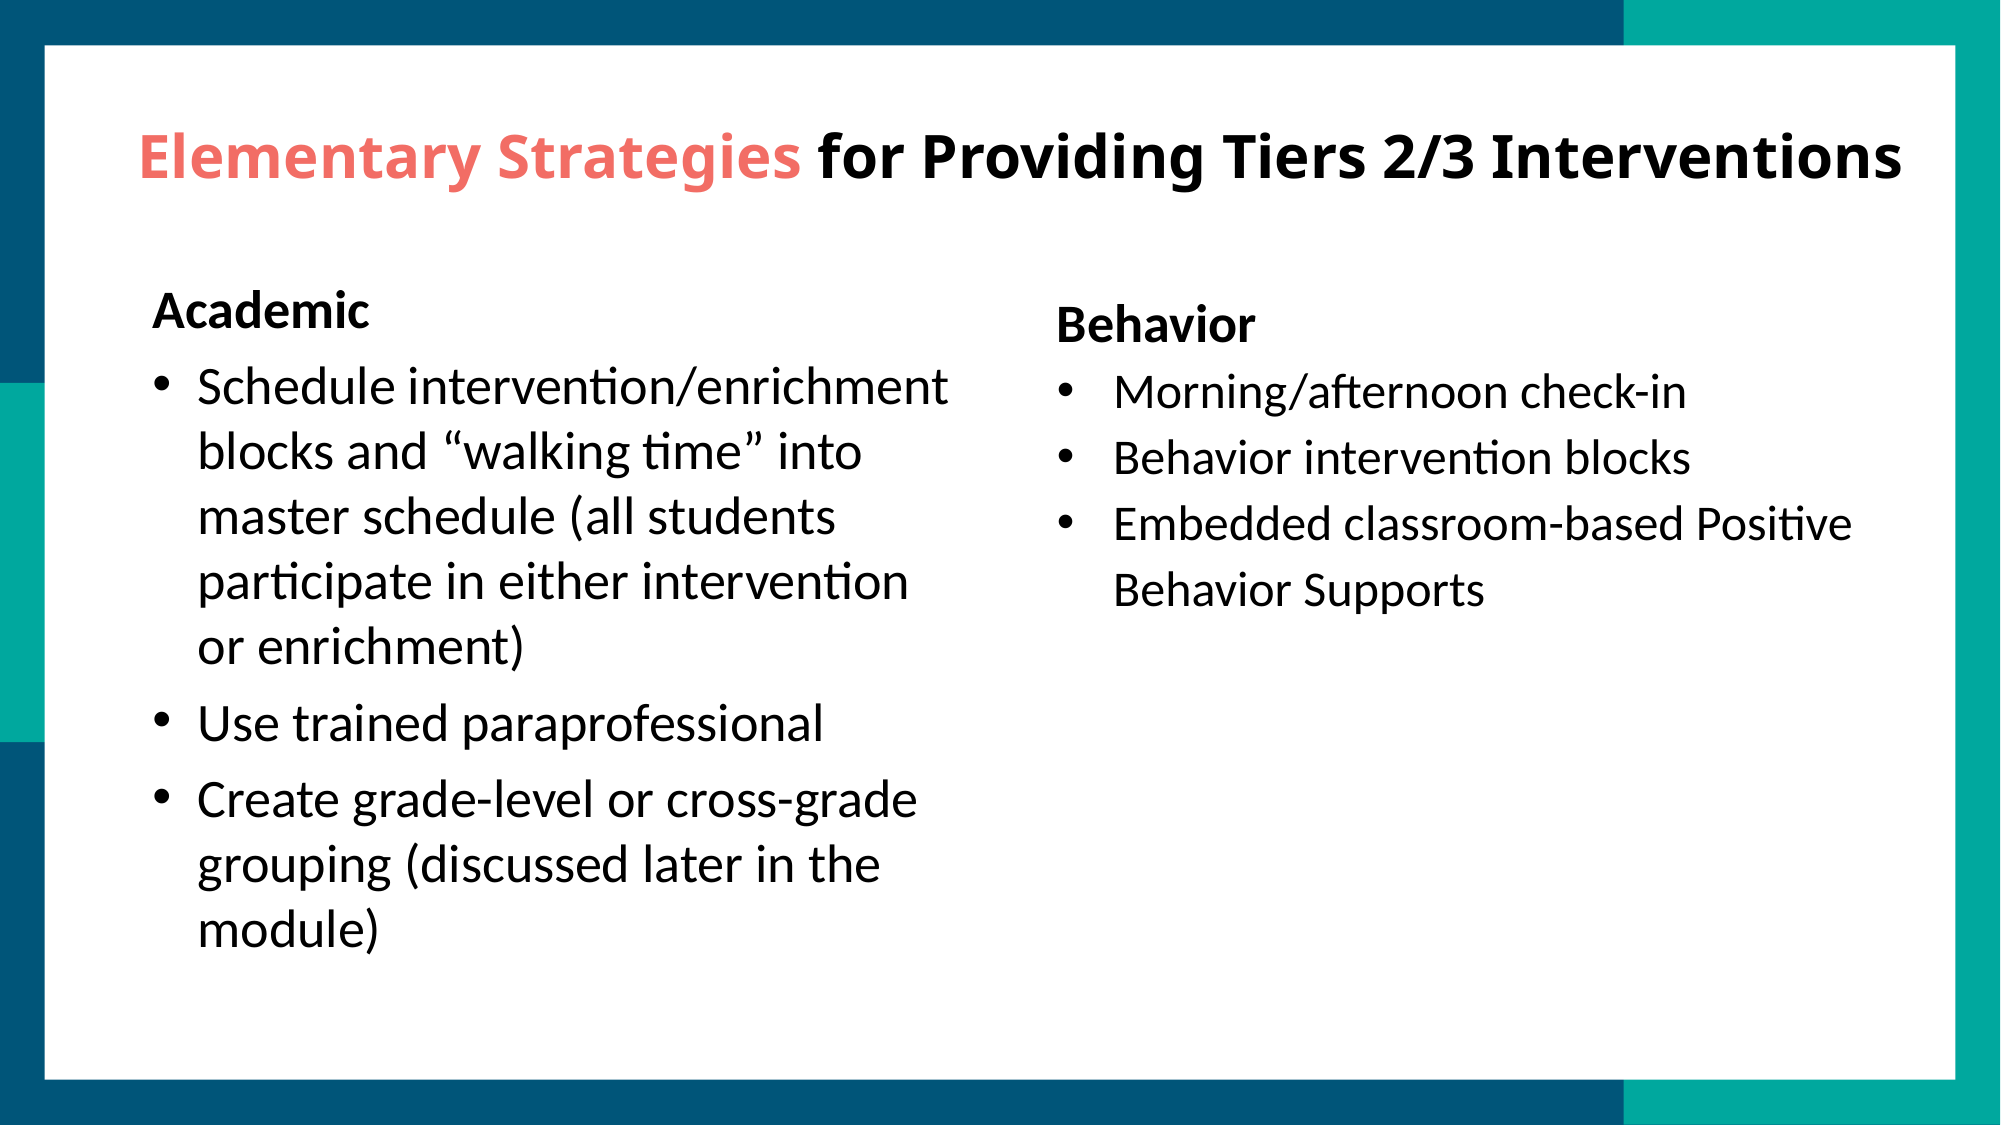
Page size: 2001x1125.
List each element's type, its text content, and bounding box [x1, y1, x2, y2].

title Elementary Strategies for Providing Tiers 2/3 Interventions [137, 87, 1937, 223]
text_box Behavior Morning/afternoon check-in Behavior intervention blocks Embedded classroom-based Positive Behavior Supports [1042, 274, 1937, 625]
list Academic Schedule intervention/enrichment blocks and “walking time” into master schedule (all students participate in either intervention or enrichment) Use trained paraprofessional Create grade-level or cross-grade grouping (discussed later in the module) [137, 274, 960, 987]
